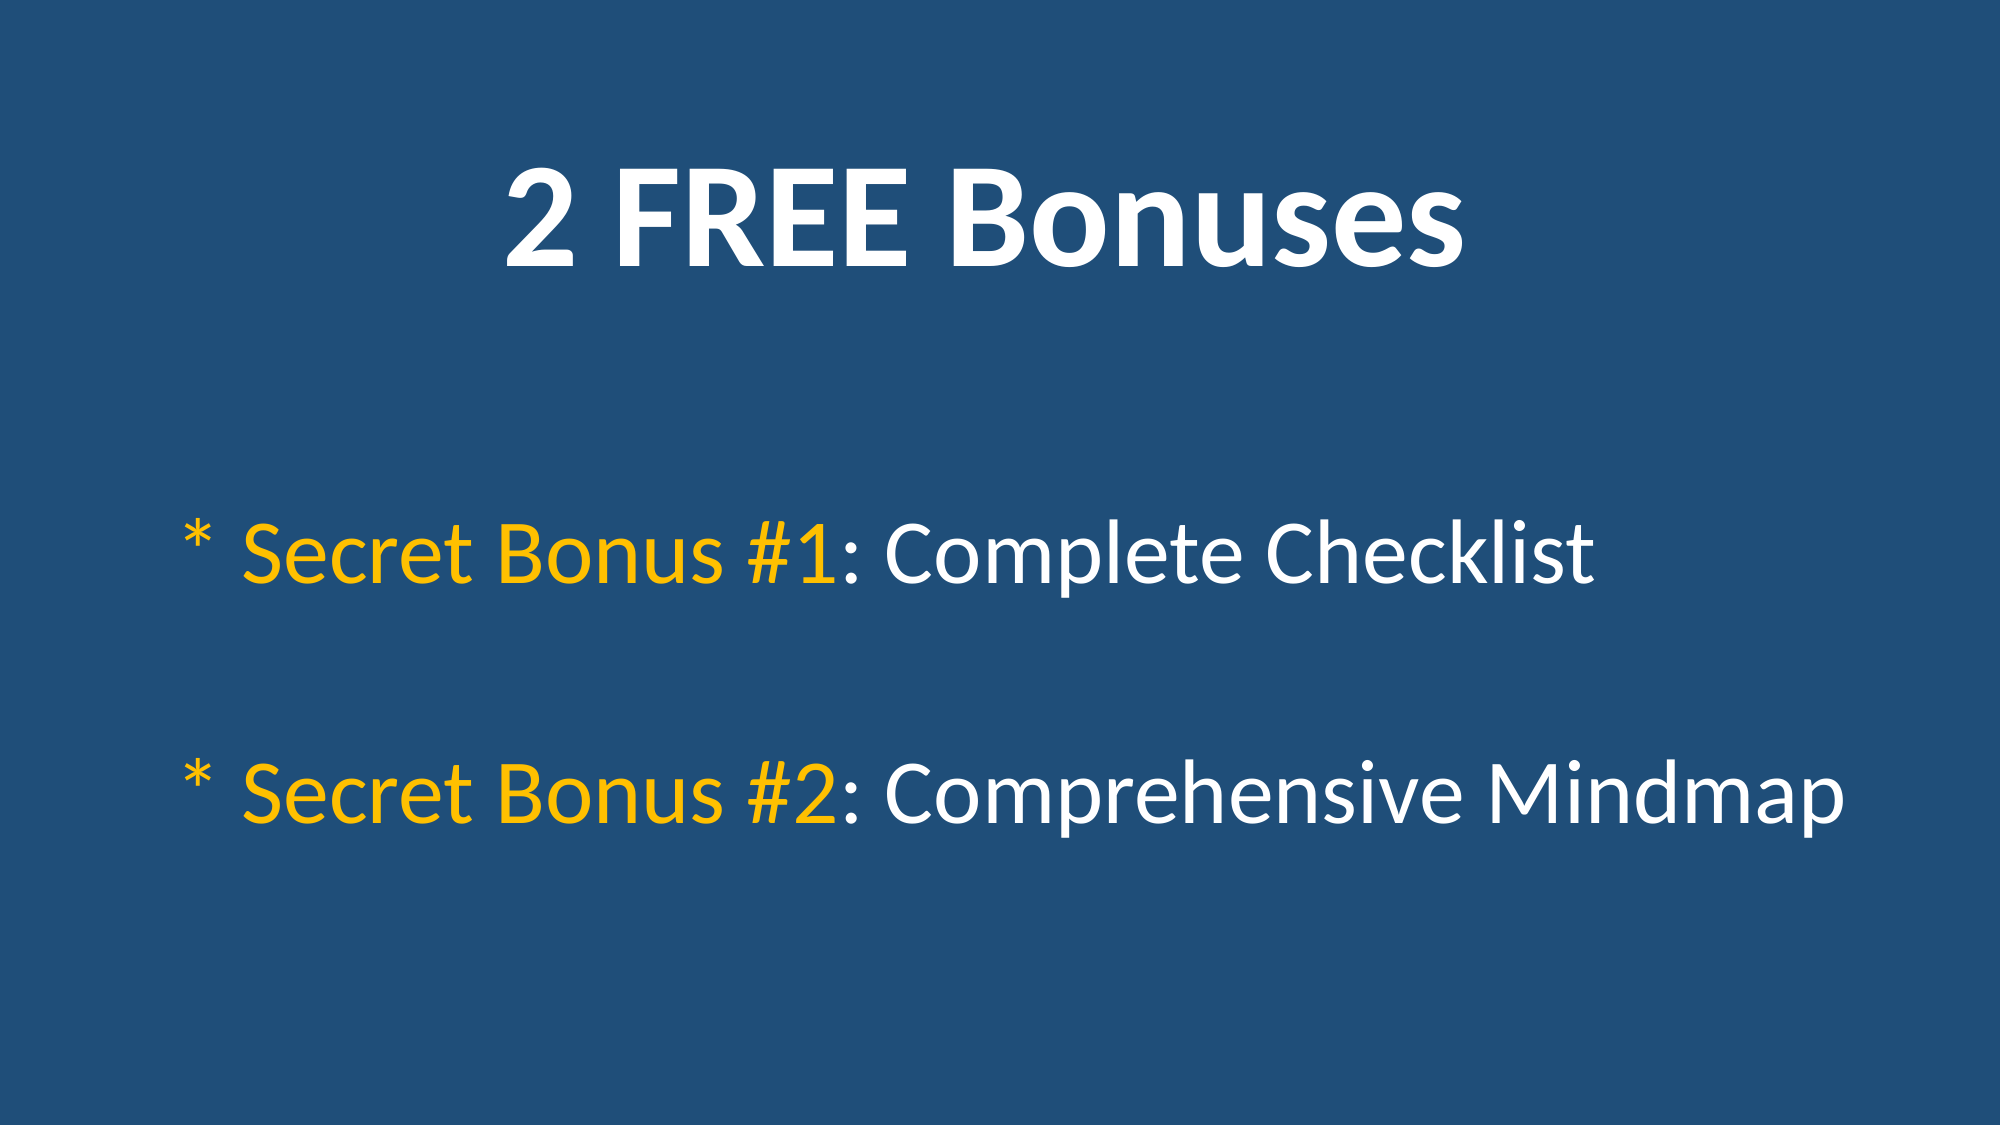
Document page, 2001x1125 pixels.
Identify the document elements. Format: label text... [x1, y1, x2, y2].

title 2 FREE Bonuses [139, 109, 1865, 327]
list * Secret Bonus #1: Complete Checklist * Secret Bonus #2: Comprehensive Mindmap [139, 497, 1865, 1125]
